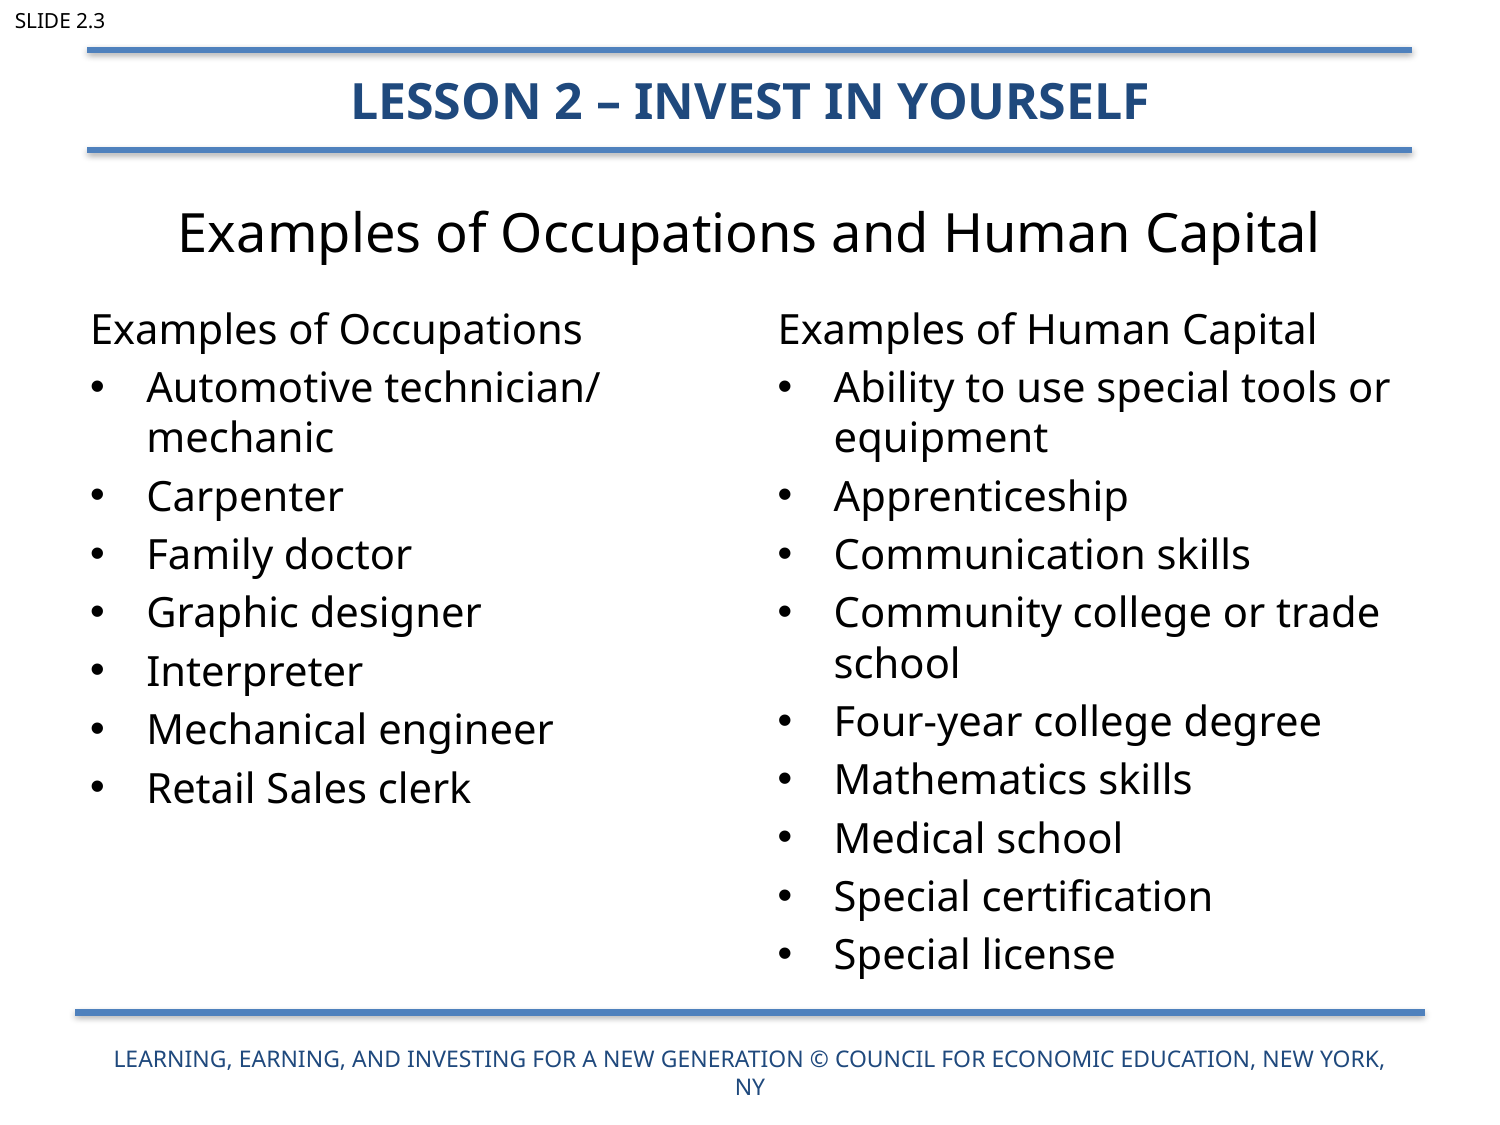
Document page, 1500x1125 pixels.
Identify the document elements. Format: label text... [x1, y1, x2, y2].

text_box Lesson 2 – Invest in Yourself [125, 62, 1375, 138]
list Examples of Occupations Automotive technician/ mechanic Carpenter Family doctor Graphic designer Interpreter Mechanical engineer Retail Sales clerk [75, 295, 738, 1038]
text_box Slide 2.3 [0, 0, 213, 40]
list Examples of Human Capital Ability to use special tools or equipment Apprenticeship Communication skills Community college or trade school Four-year college degree Mathematics skills Medical school Special certification Special license [762, 295, 1425, 1038]
title Examples of Occupations and Human Capital [75, 162, 1425, 300]
